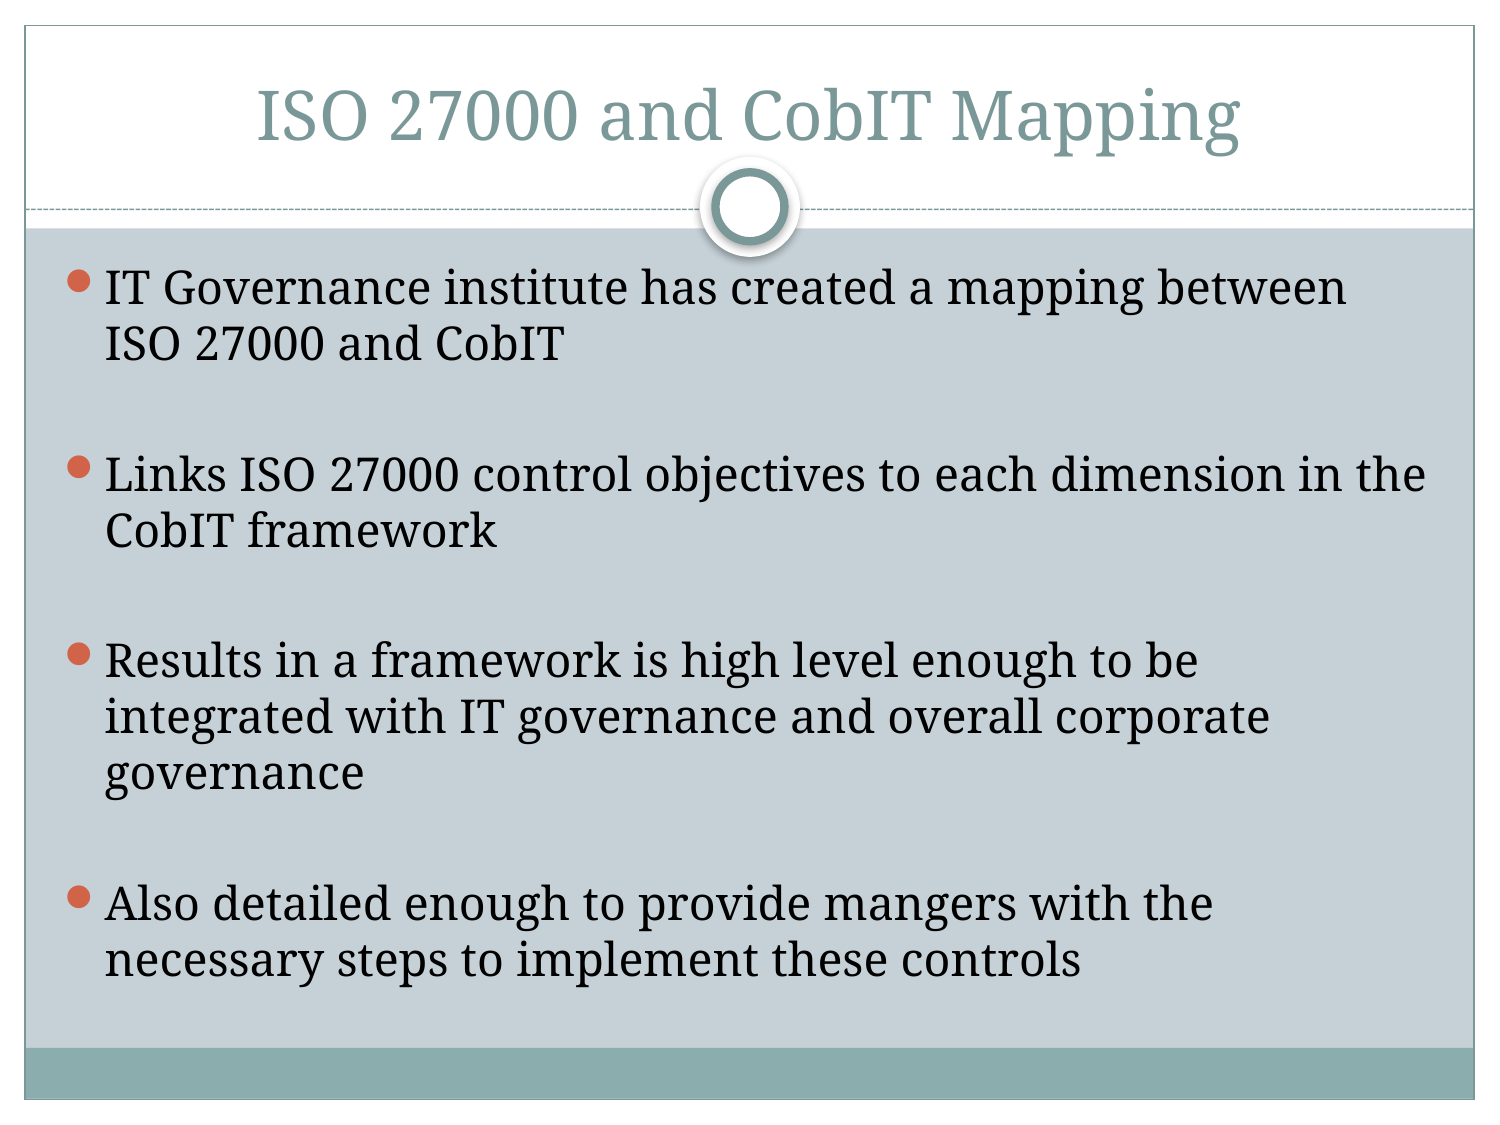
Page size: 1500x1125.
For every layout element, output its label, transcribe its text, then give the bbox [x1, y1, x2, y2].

title ISO 27000 and CobIT Mapping [49, 37, 1450, 162]
list IT Governance institute has created a mapping between ISO 27000 and CobIT Links ISO 27000 control objectives to each dimension in the CobIT framework Results in a framework is high level enough to be integrated with IT governance and overall corporate governance Also detailed enough to provide mangers with the necessary steps to implement these controls [49, 250, 1445, 1001]
